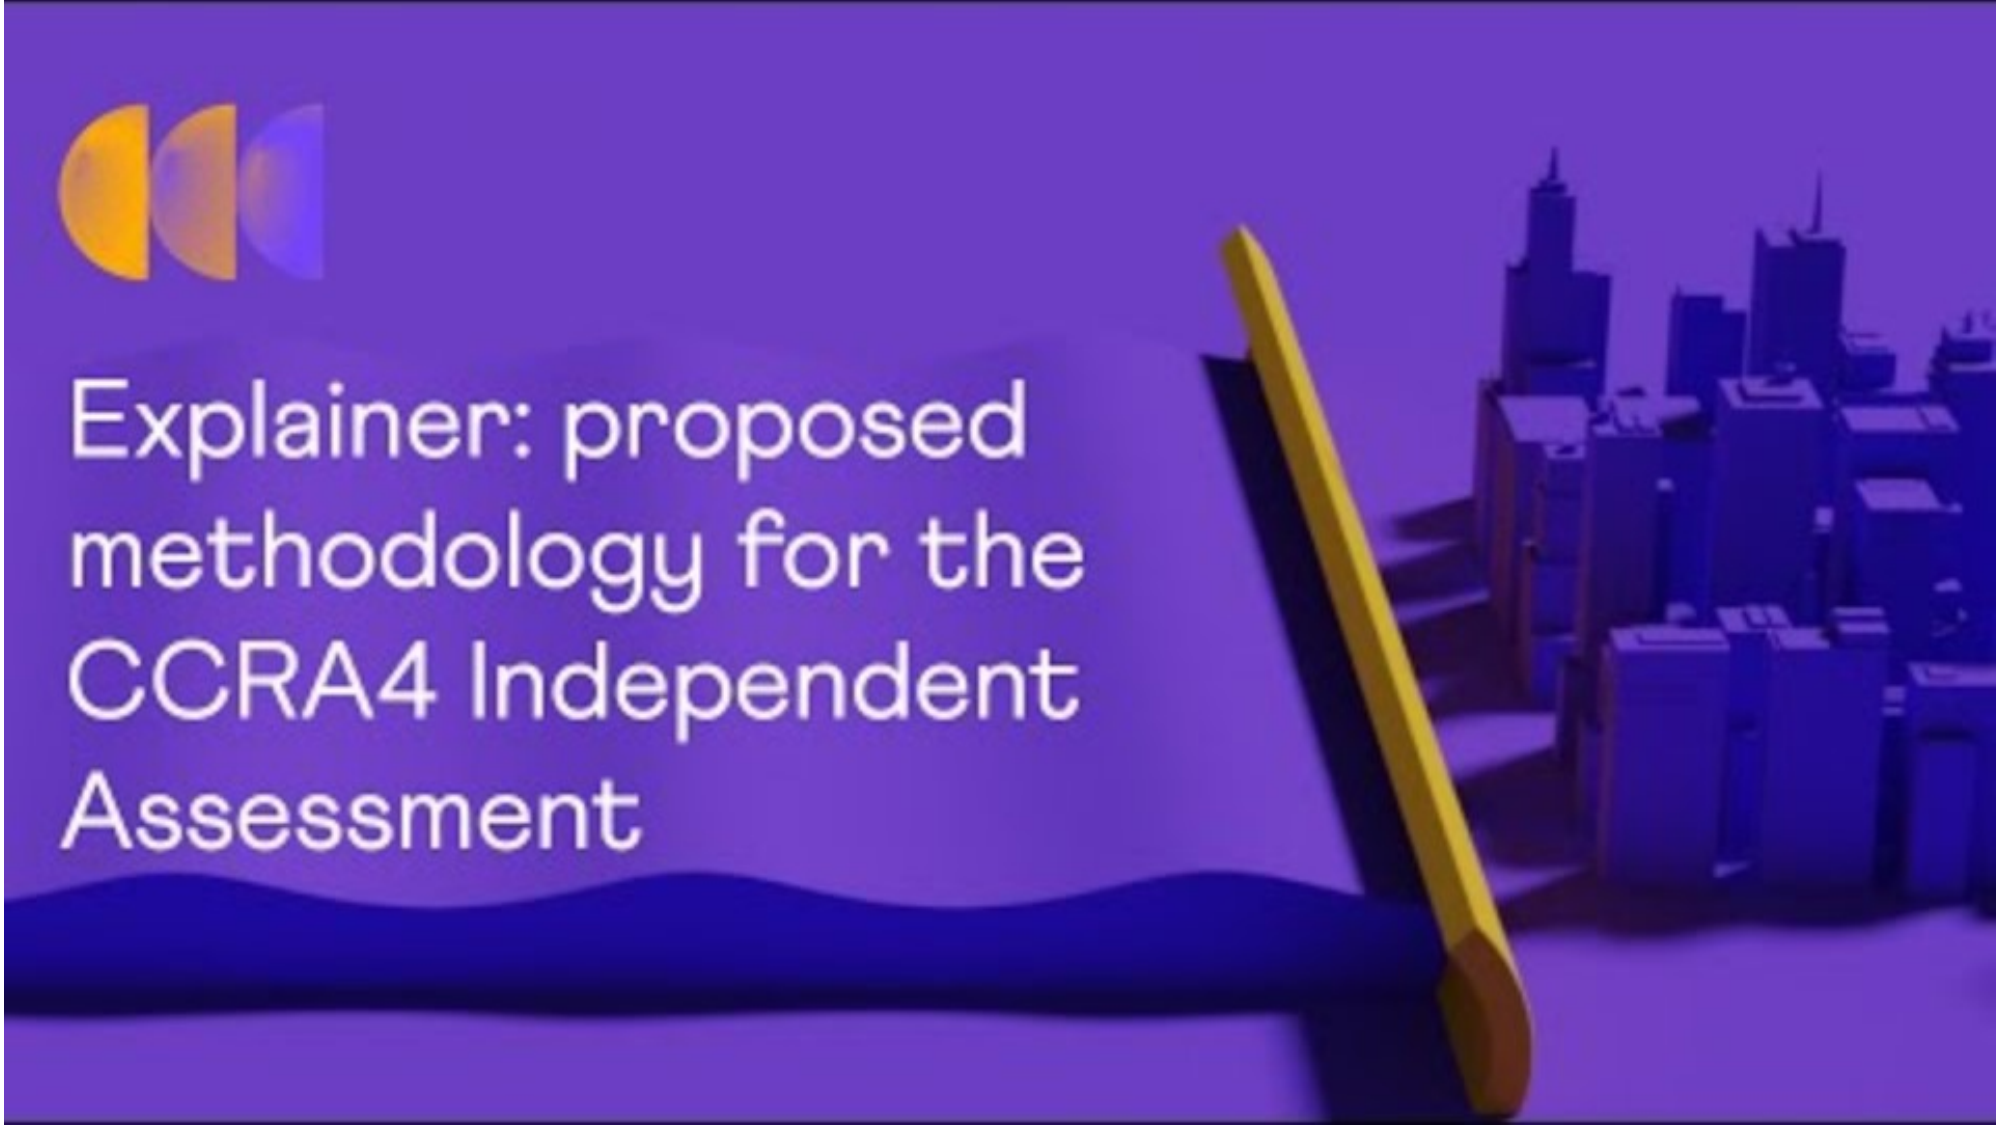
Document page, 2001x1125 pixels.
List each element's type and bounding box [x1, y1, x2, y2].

text_box [3, 0, 1997, 1125]
